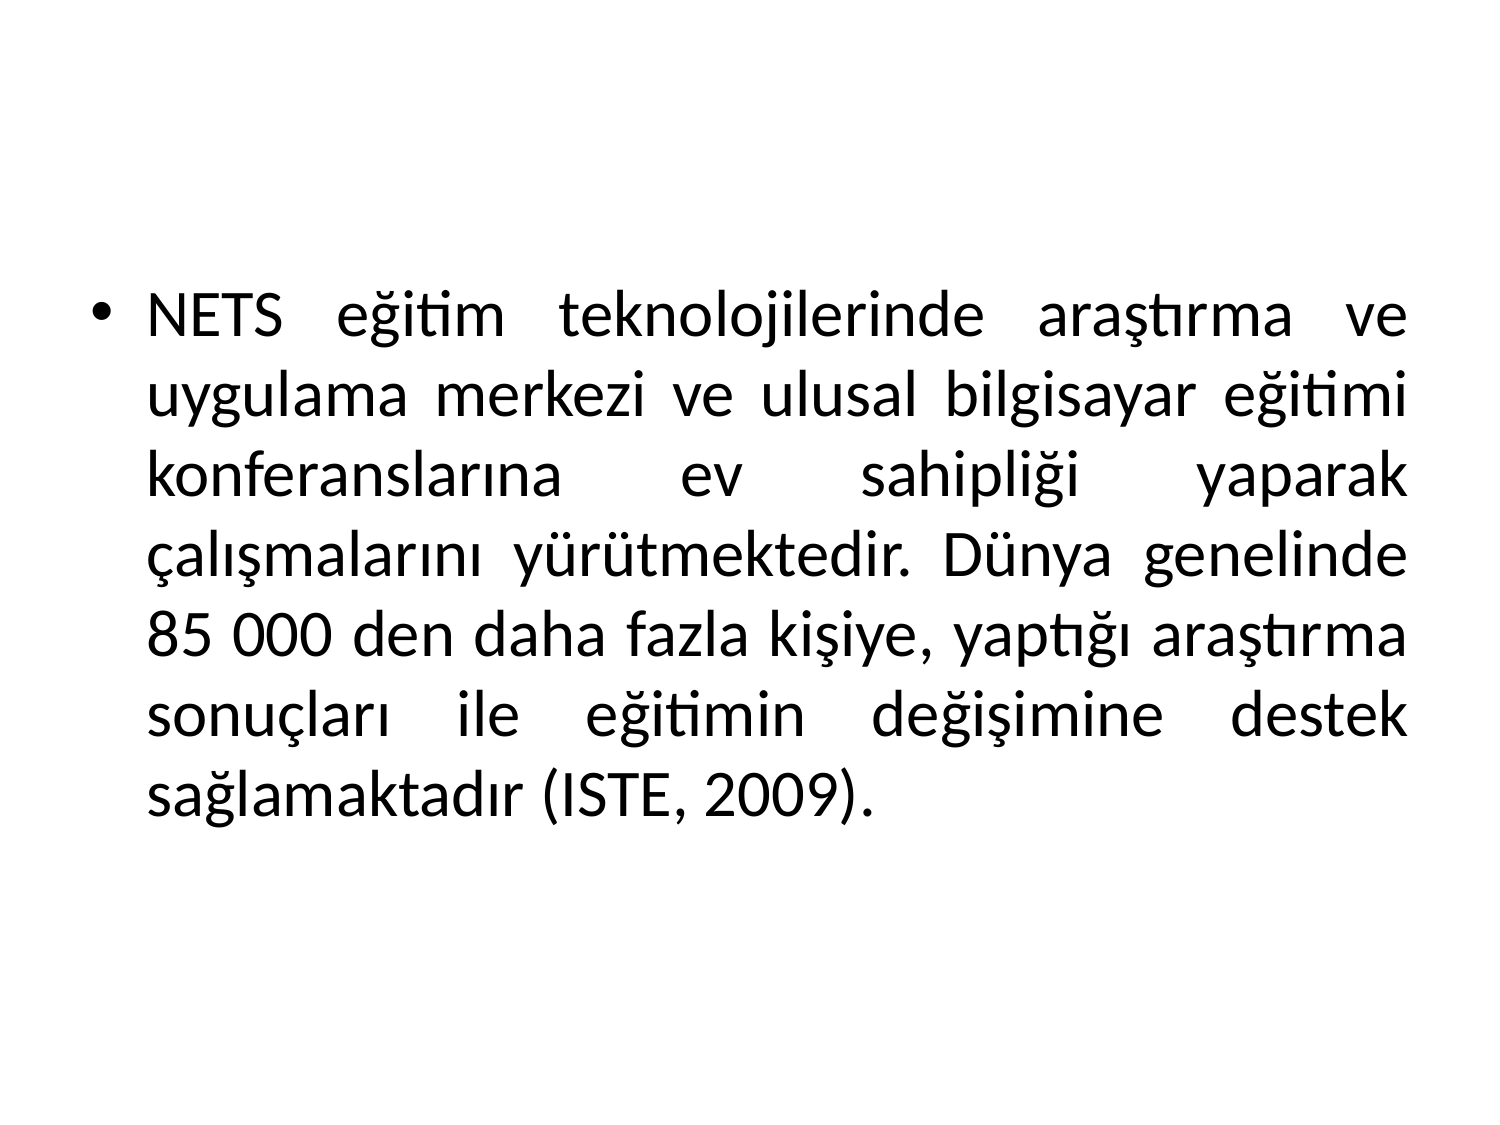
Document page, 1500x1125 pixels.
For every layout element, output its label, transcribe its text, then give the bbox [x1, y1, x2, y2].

list NETS eğitim teknolojilerinde araştırma ve uygulama merkezi ve ulusal bilgisayar eğitimi konferanslarına ev sahipliği yaparak çalışmalarını yürütmektedir. Dünya genelinde 85 000 den daha fazla kişiye, yaptığı araştırma sonuçları ile eğitimin değişimine destek sağlamaktadır (ISTE, 2009). [75, 262, 1425, 1005]
